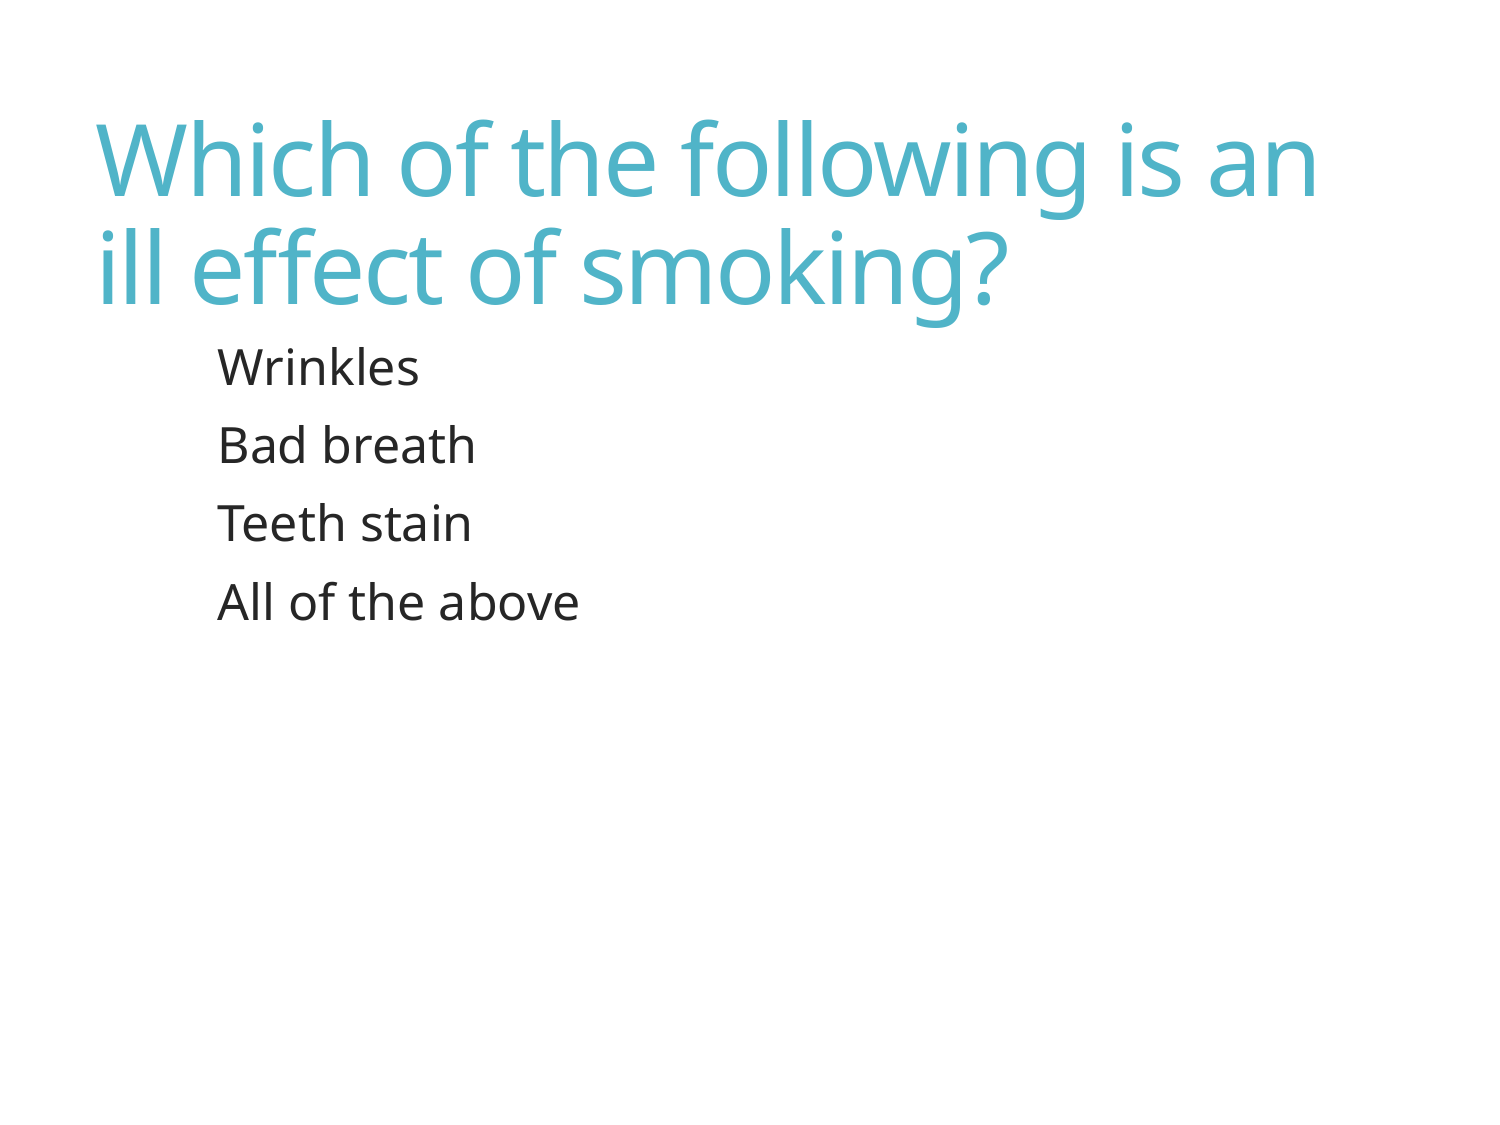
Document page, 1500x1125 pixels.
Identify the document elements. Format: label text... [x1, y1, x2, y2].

title Which of the following is an ill effect of smoking? [80, 81, 1407, 354]
list Wrinkles Bad breath Teeth stain All of the above [187, 337, 1363, 1006]
